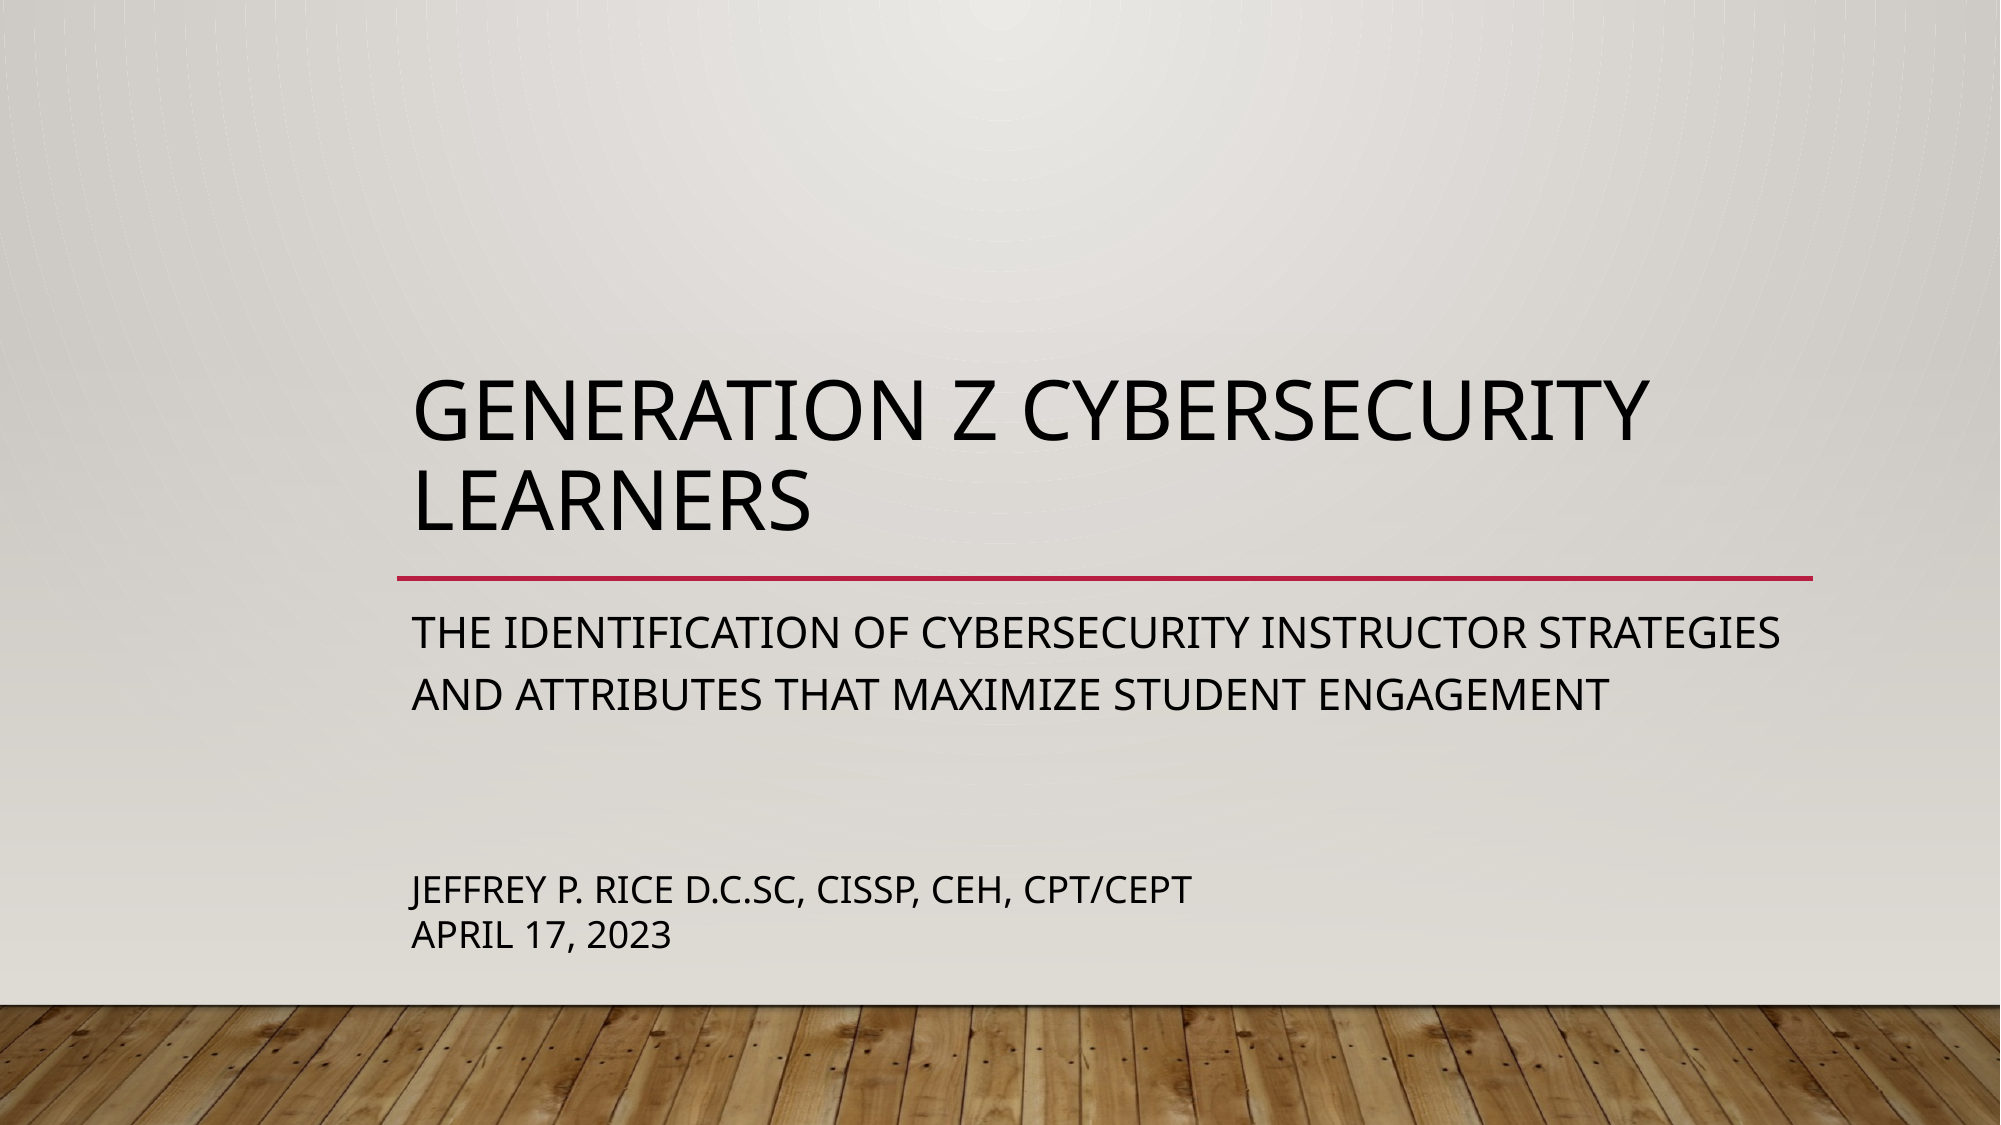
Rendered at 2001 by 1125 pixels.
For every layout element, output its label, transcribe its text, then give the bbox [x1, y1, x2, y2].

text_box Jeffrey P. Rice D.C.Sc, CISSP, CEH, CPT/CEPT April 17, 2023 [396, 850, 1814, 1012]
title Generation Z Cybersecurity Learners [396, 131, 1970, 549]
subtitle The Identification of Cybersecurity Instructor Strategies And Attributes That Maximize Student Engagement [396, 579, 1814, 740]
picture [0, 1005, 2000, 1125]
